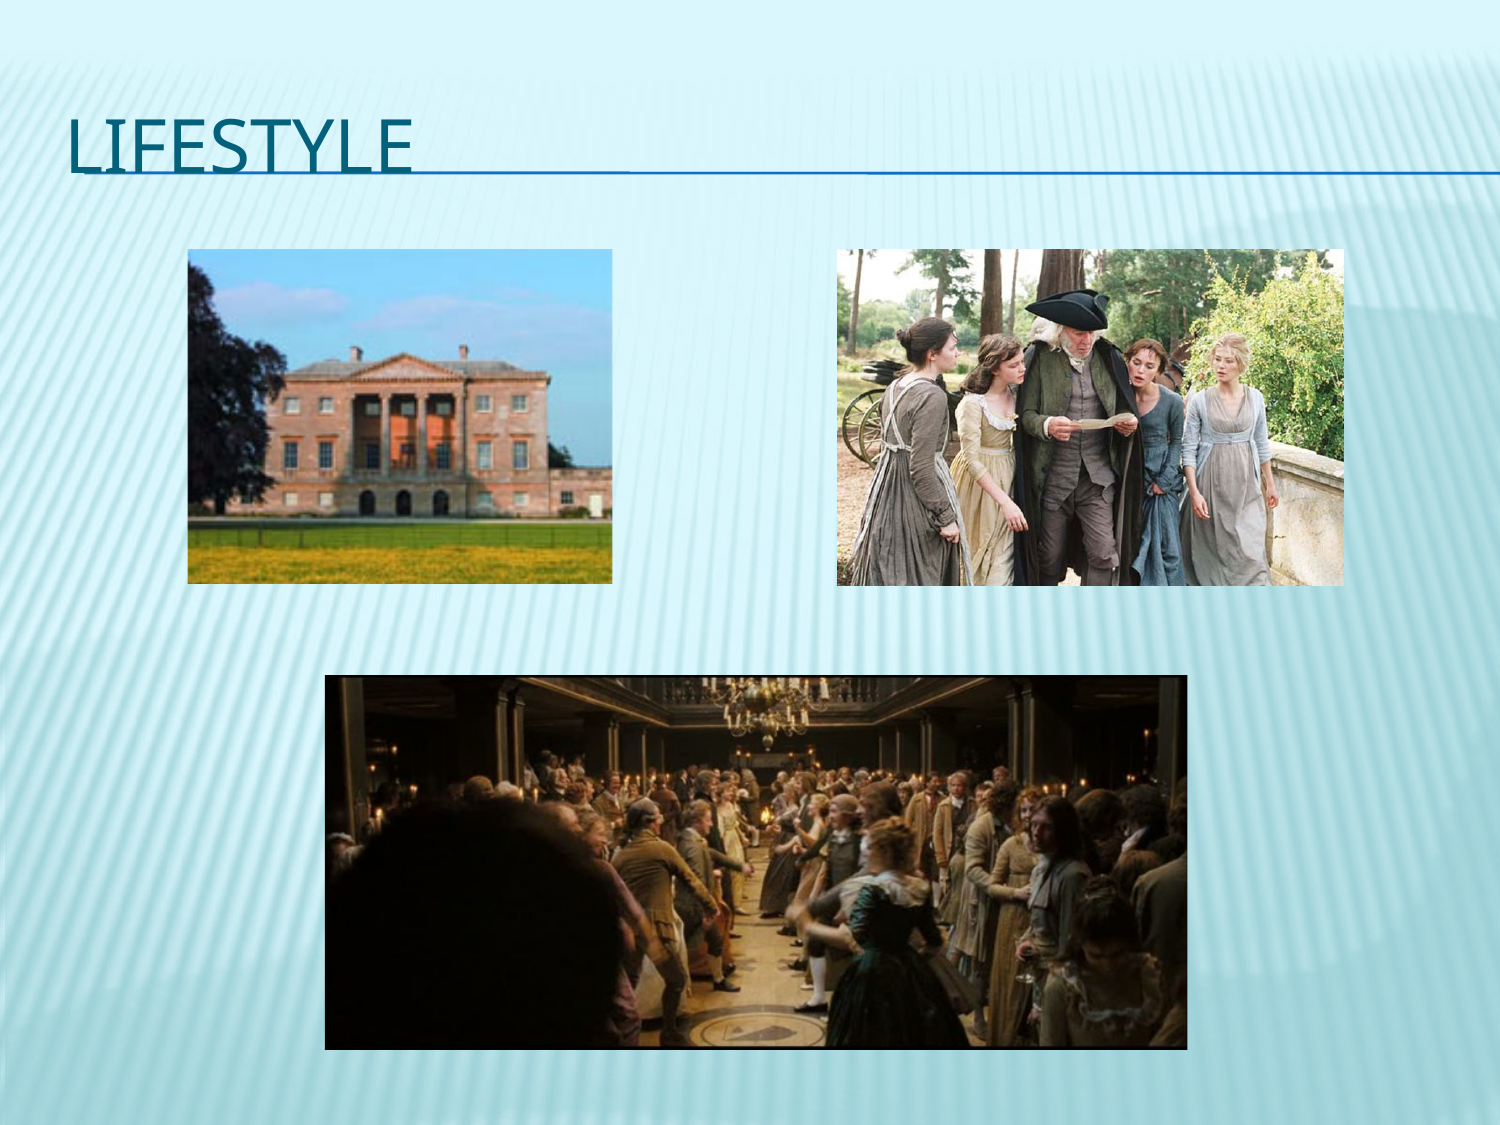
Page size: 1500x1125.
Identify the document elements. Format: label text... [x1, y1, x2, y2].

title lifestyle [49, 75, 1475, 213]
picture [837, 249, 1344, 586]
picture [187, 249, 613, 584]
picture [324, 674, 1188, 1050]
